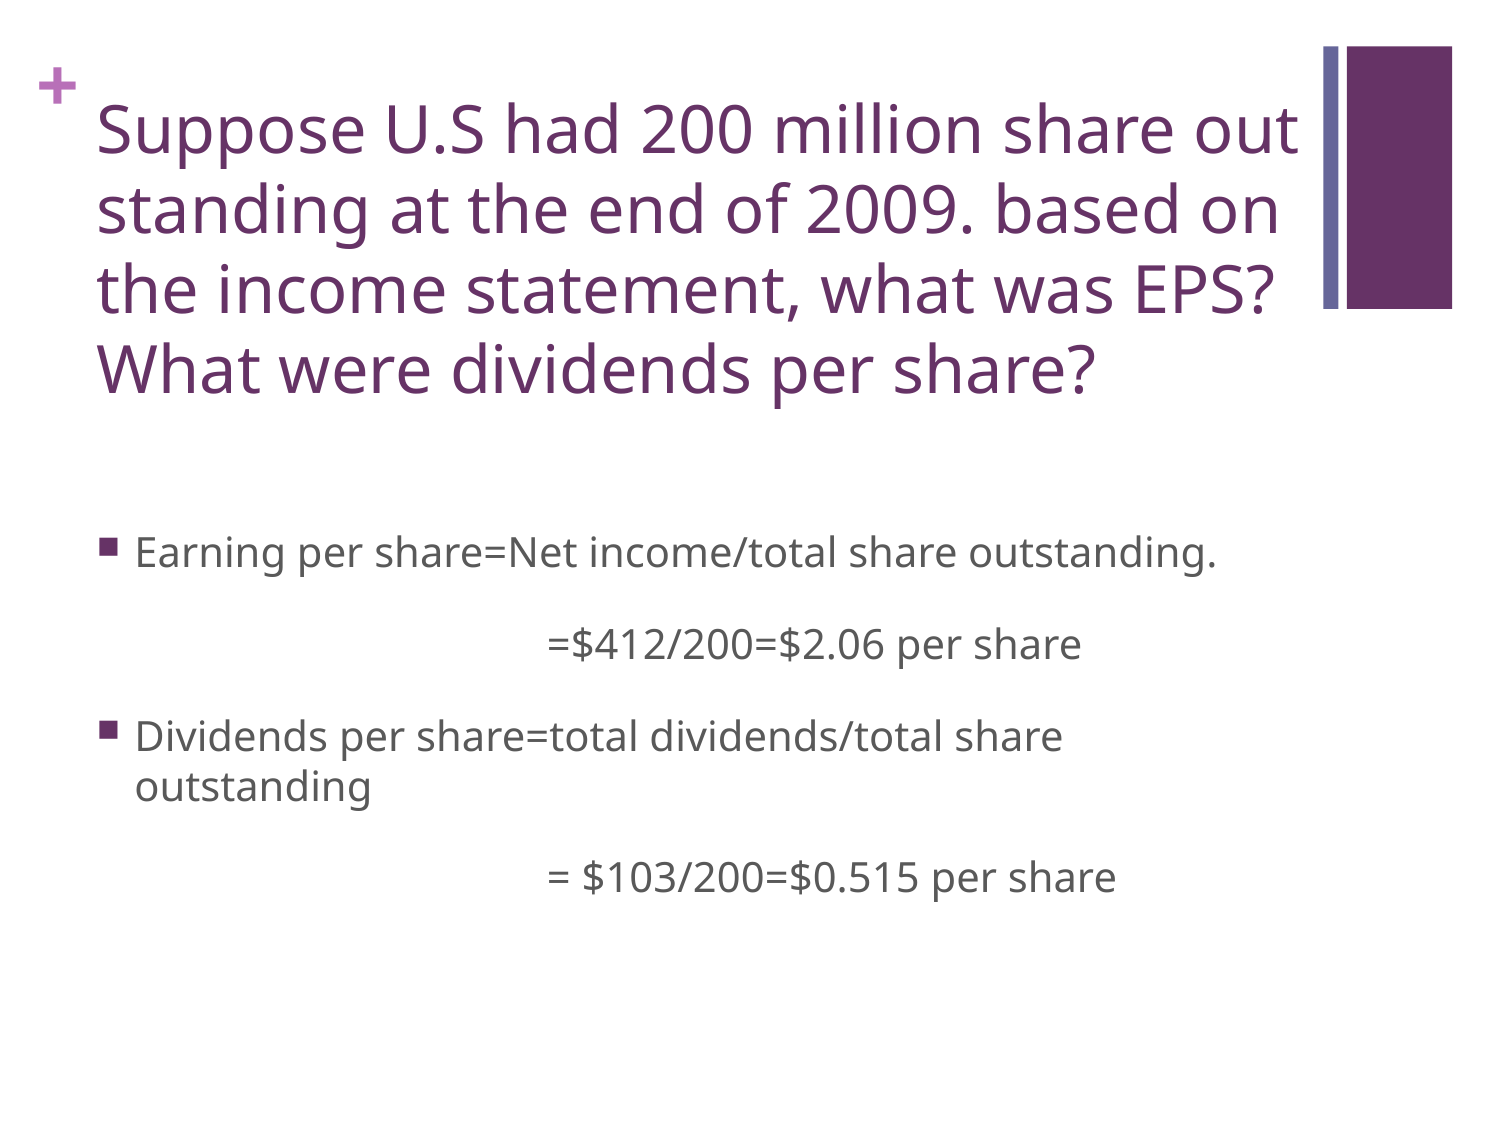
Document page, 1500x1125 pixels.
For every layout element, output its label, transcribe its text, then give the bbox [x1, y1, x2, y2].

title Suppose U.S had 200 million share out standing at the end of 2009. based on the income statement, what was EPS? What were dividends per share? [81, 79, 1322, 486]
list Earning per share=Net income/total share outstanding. =$412/200=$2.06 per share Dividends per share=total dividends/total share outstanding = $103/200=$0.515 per share [81, 518, 1322, 1038]
